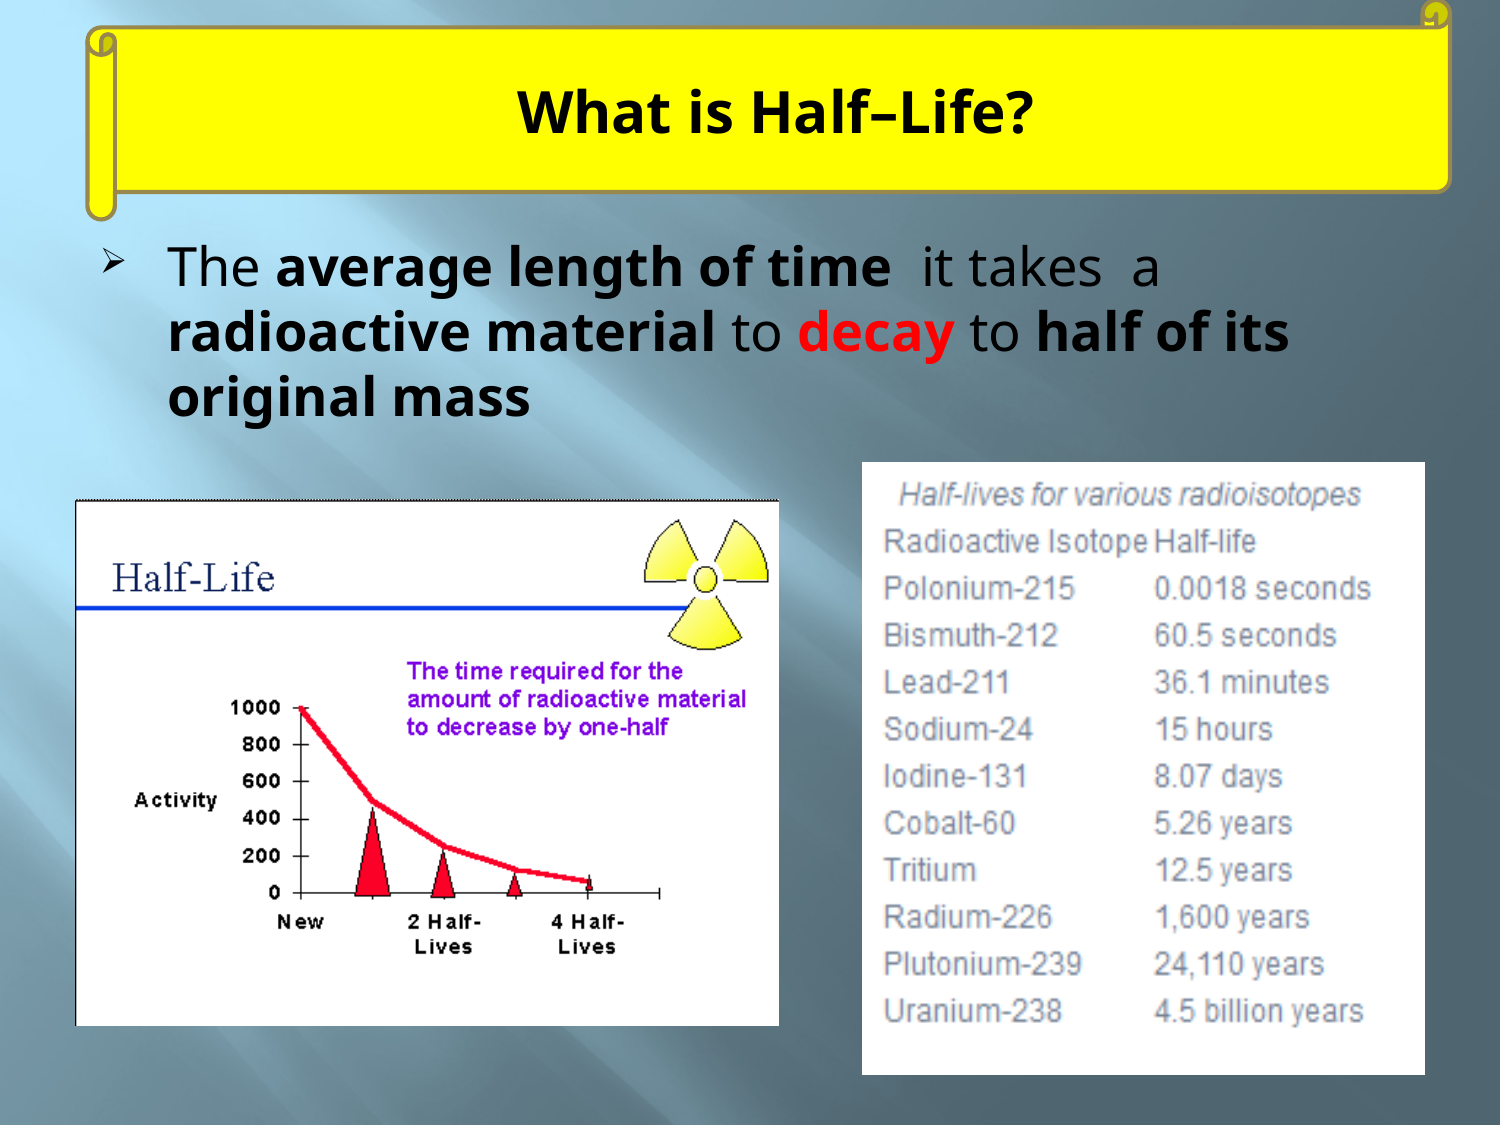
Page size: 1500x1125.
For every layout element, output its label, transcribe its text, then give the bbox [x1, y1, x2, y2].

picture [862, 462, 1426, 1076]
list The average length of time it takes a radioactive material to decay to half of its original mass [62, 224, 1413, 1035]
text_box What is Half–Life? [85, 0, 1453, 222]
picture [74, 499, 780, 1026]
